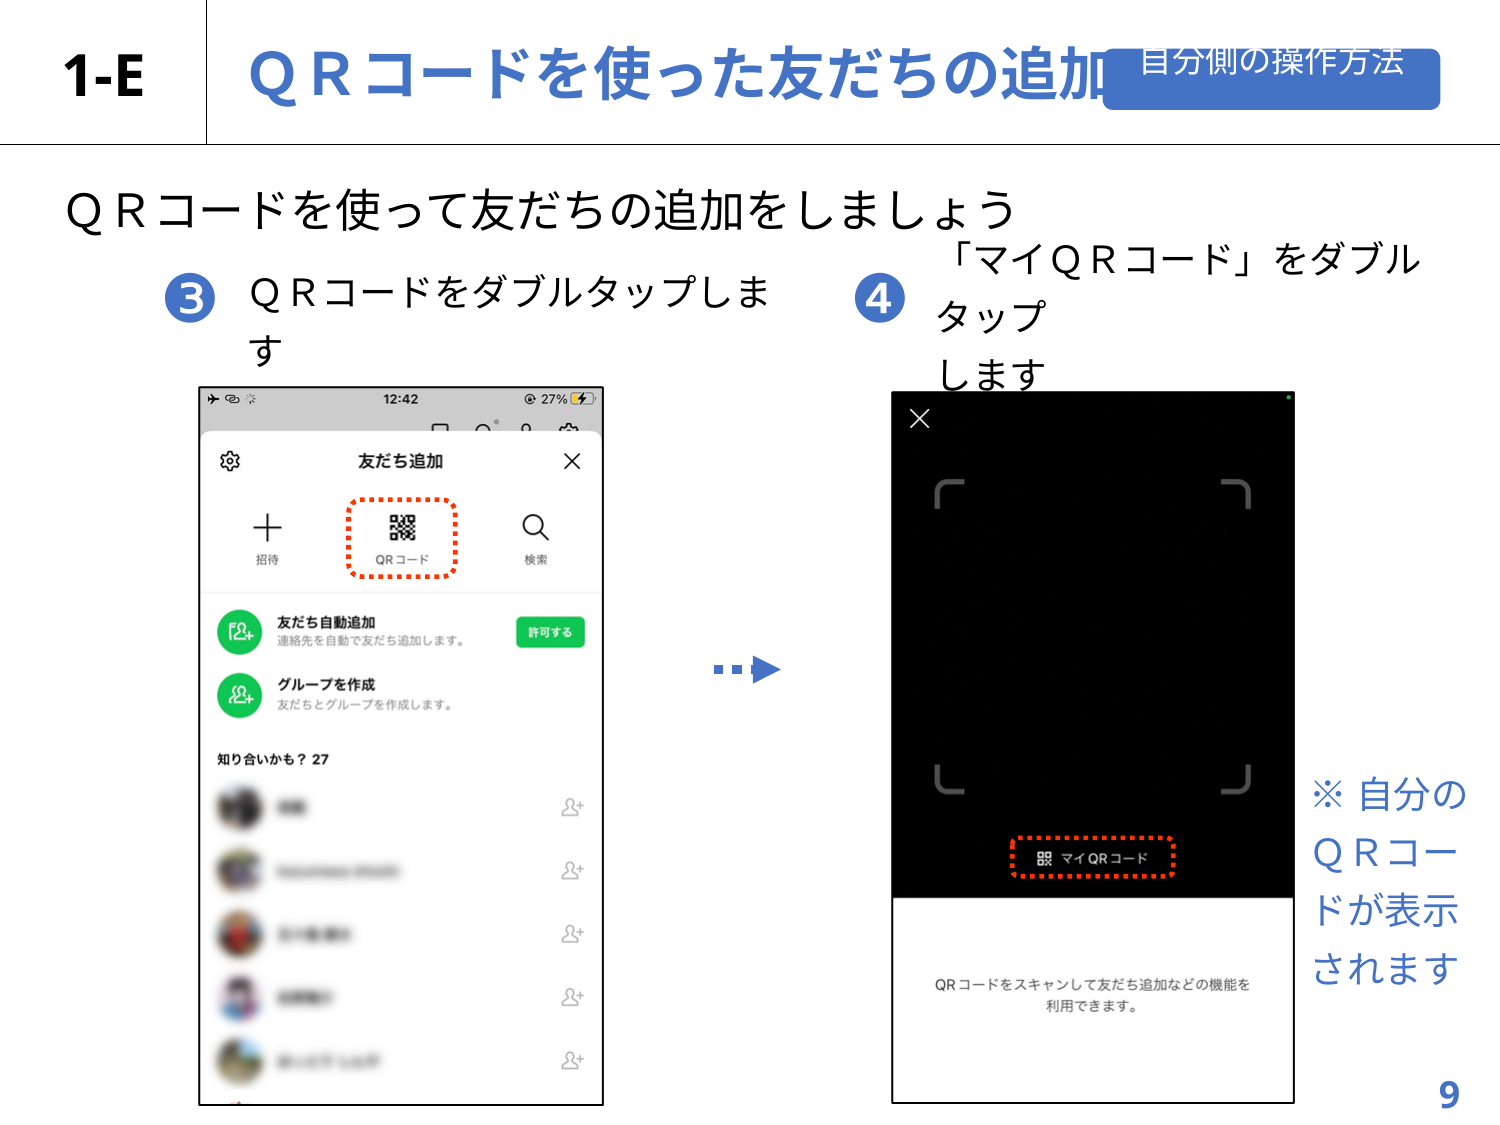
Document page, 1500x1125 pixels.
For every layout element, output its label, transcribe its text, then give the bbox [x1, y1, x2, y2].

text_box ＱＲコードを使って友だちの追加をしましょう [46, 180, 1422, 274]
text_box ❹ [835, 274, 919, 343]
text_box ❸ [145, 274, 223, 343]
title ＱＲコードを使った友だちの追加 [228, 36, 1472, 116]
text_box ＱＲコードをダブルタップします [231, 274, 820, 381]
text_box 1-E [0, 0, 207, 147]
picture [198, 386, 604, 1106]
picture [891, 391, 1295, 1105]
text_box 自分側の操作方法 [1102, 48, 1441, 110]
text_box 9 [1399, 1063, 1500, 1123]
text_box ※自分のＱＲコードが表示 されます [1295, 749, 1500, 999]
text_box 「マイＱＲコード」をダブルタップ します [919, 214, 1500, 405]
